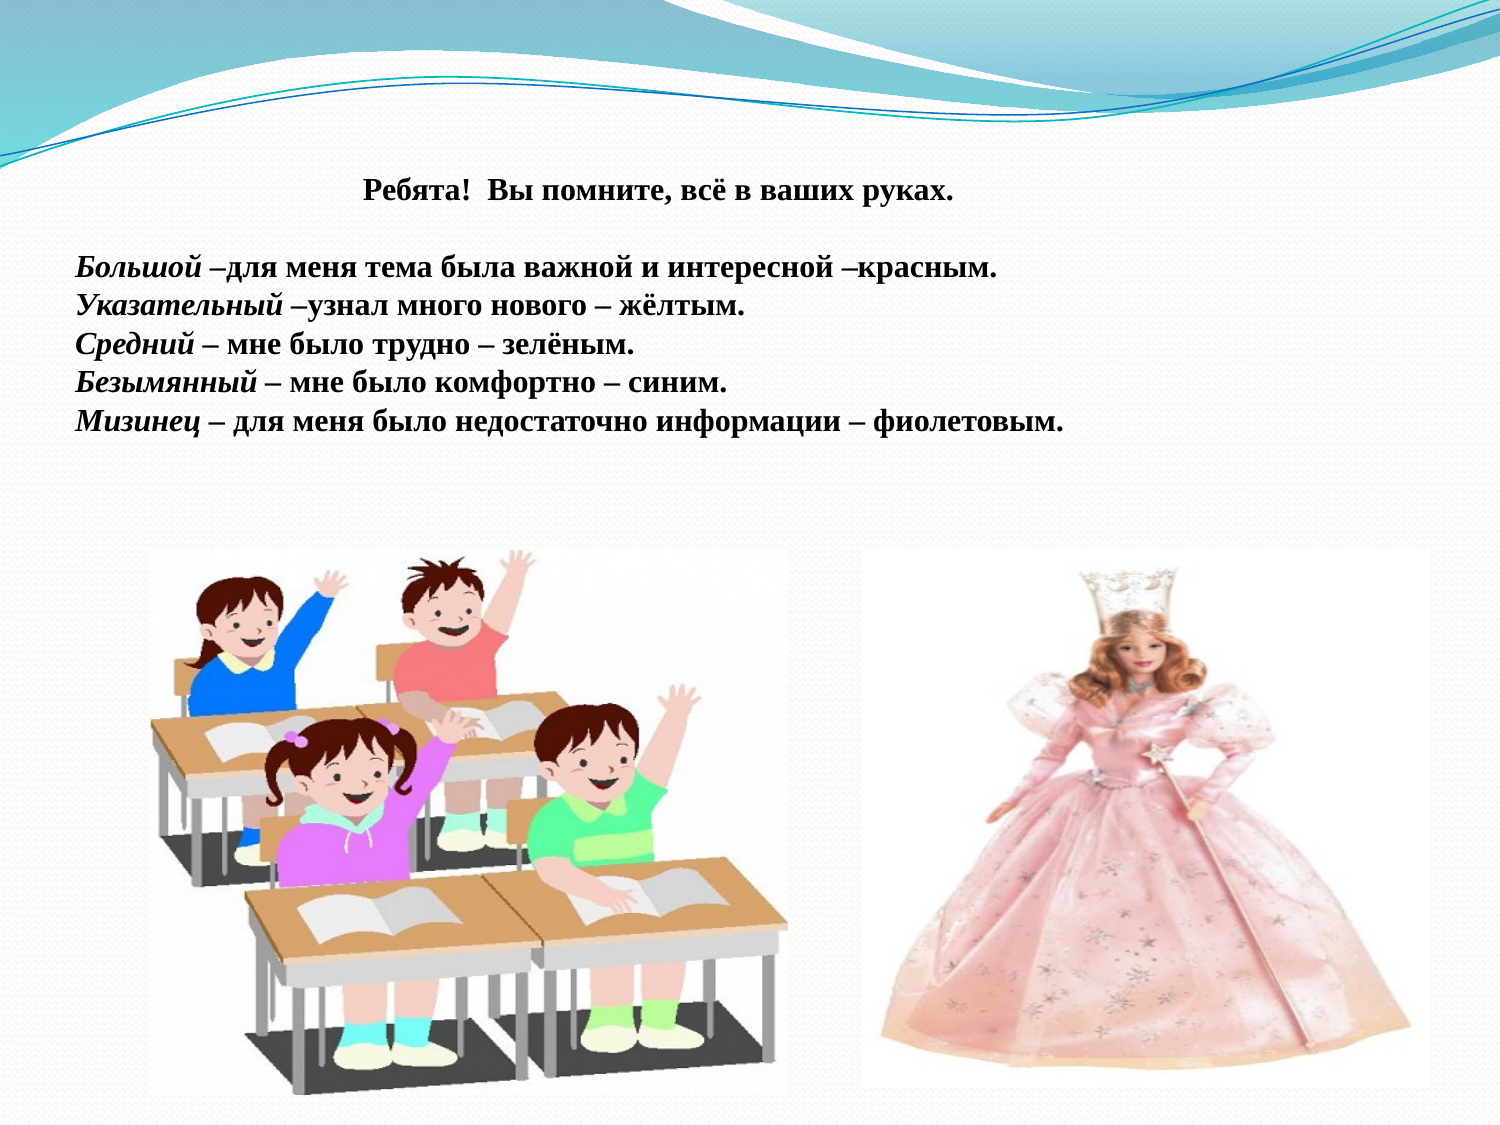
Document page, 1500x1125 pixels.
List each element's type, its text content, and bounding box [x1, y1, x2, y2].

title Ребята! Вы помните, всё в ваших руках. Большой –для меня тема была важной и интересной –красным. Указательный –узнал много нового – жёлтым. Средний – мне было трудно – зелёным. Безымянный – мне было комфортно – синим. Мизинец – для меня было недостаточно информации – фиолетовым. [75, 45, 1425, 525]
picture [862, 549, 1431, 1088]
picture [149, 549, 788, 1095]
